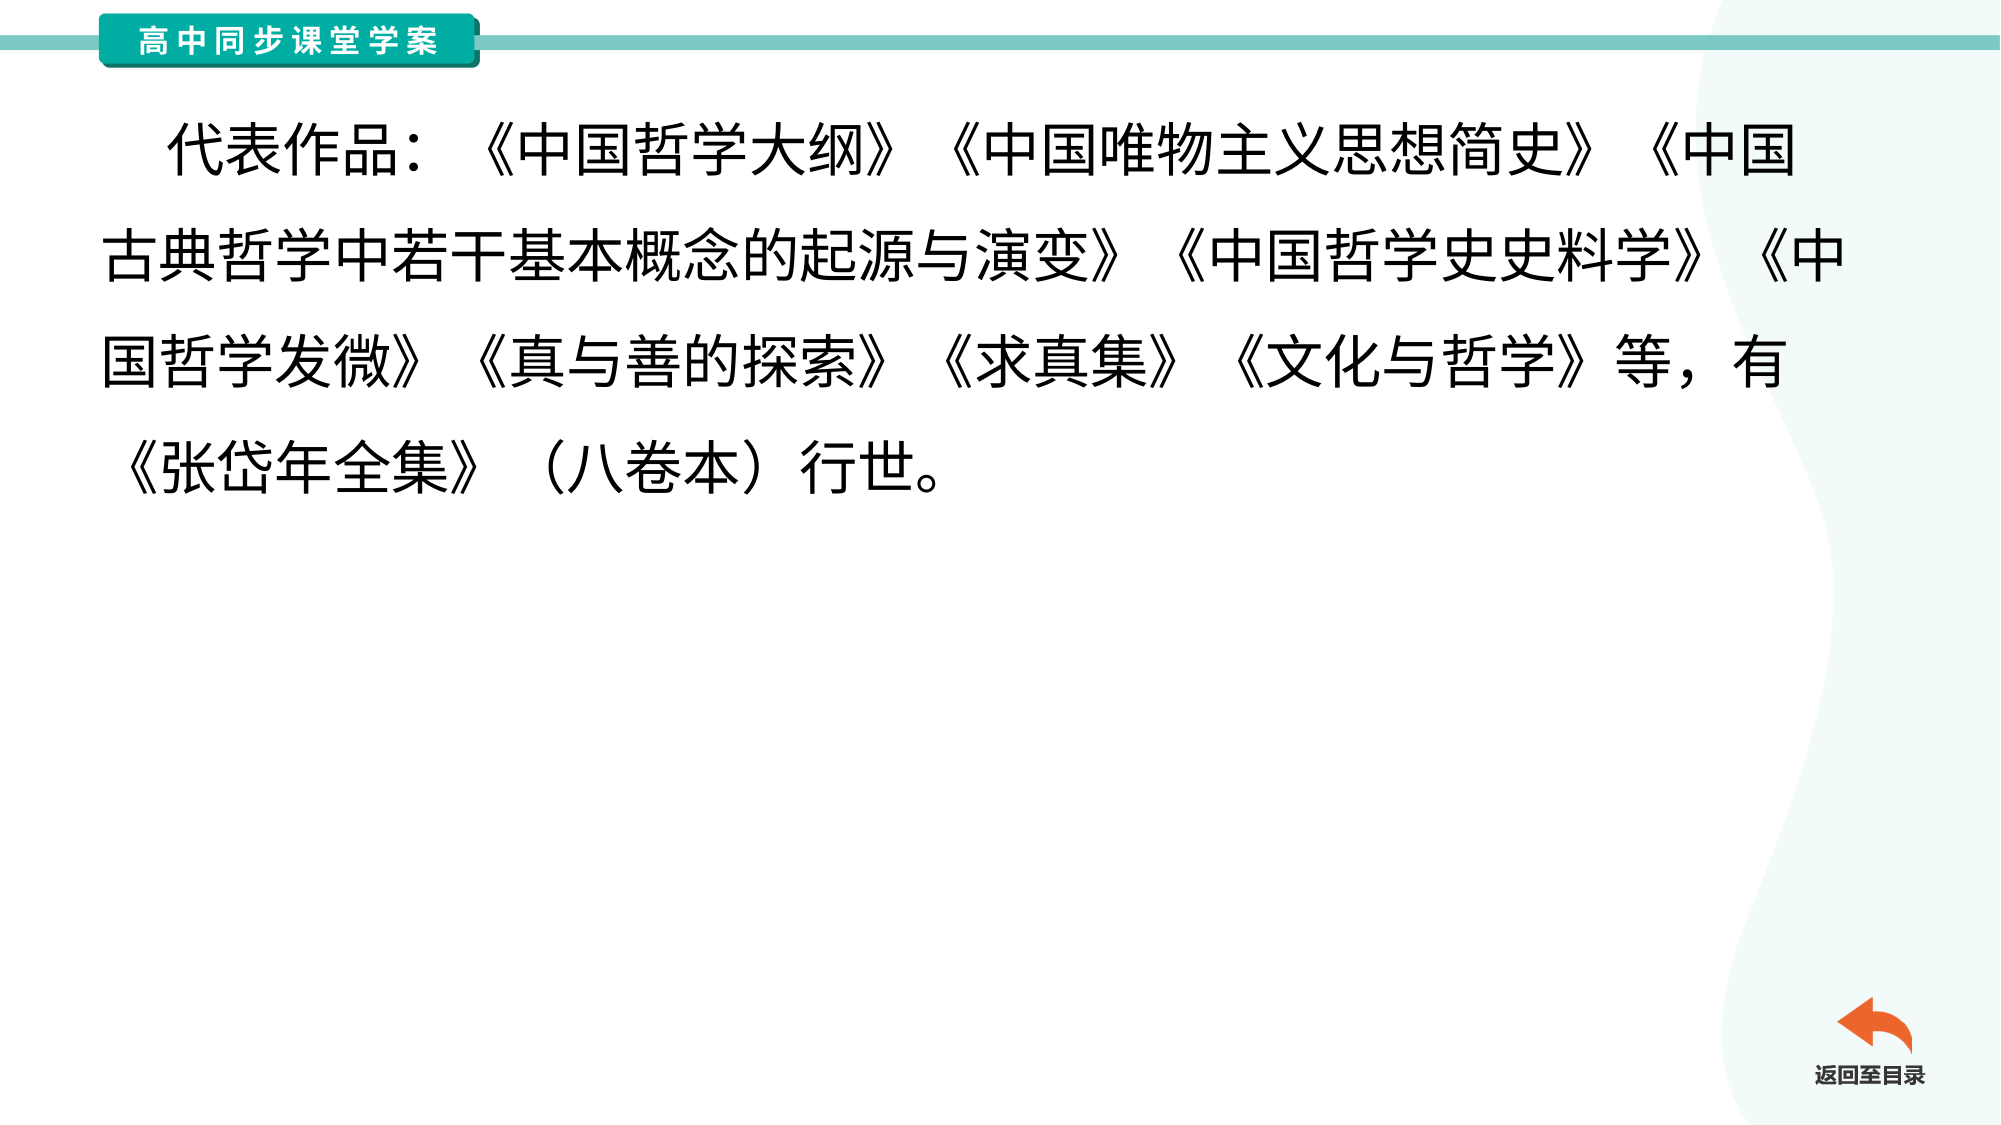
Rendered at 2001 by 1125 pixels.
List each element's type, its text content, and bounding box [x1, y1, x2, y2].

text_box 代表作品：《中国哲学大纲》《中国唯物主义思想简史》《中国 古典哲学中若干基本概念的起源与演变》《中国哲学史史料学》《中 国哲学发微》《真与善的探索》《求真集》《文化与哲学》等，有 《张岱年全集》（八卷本）行世。 [100, 76, 1899, 502]
picture [0, 0, 2000, 1125]
